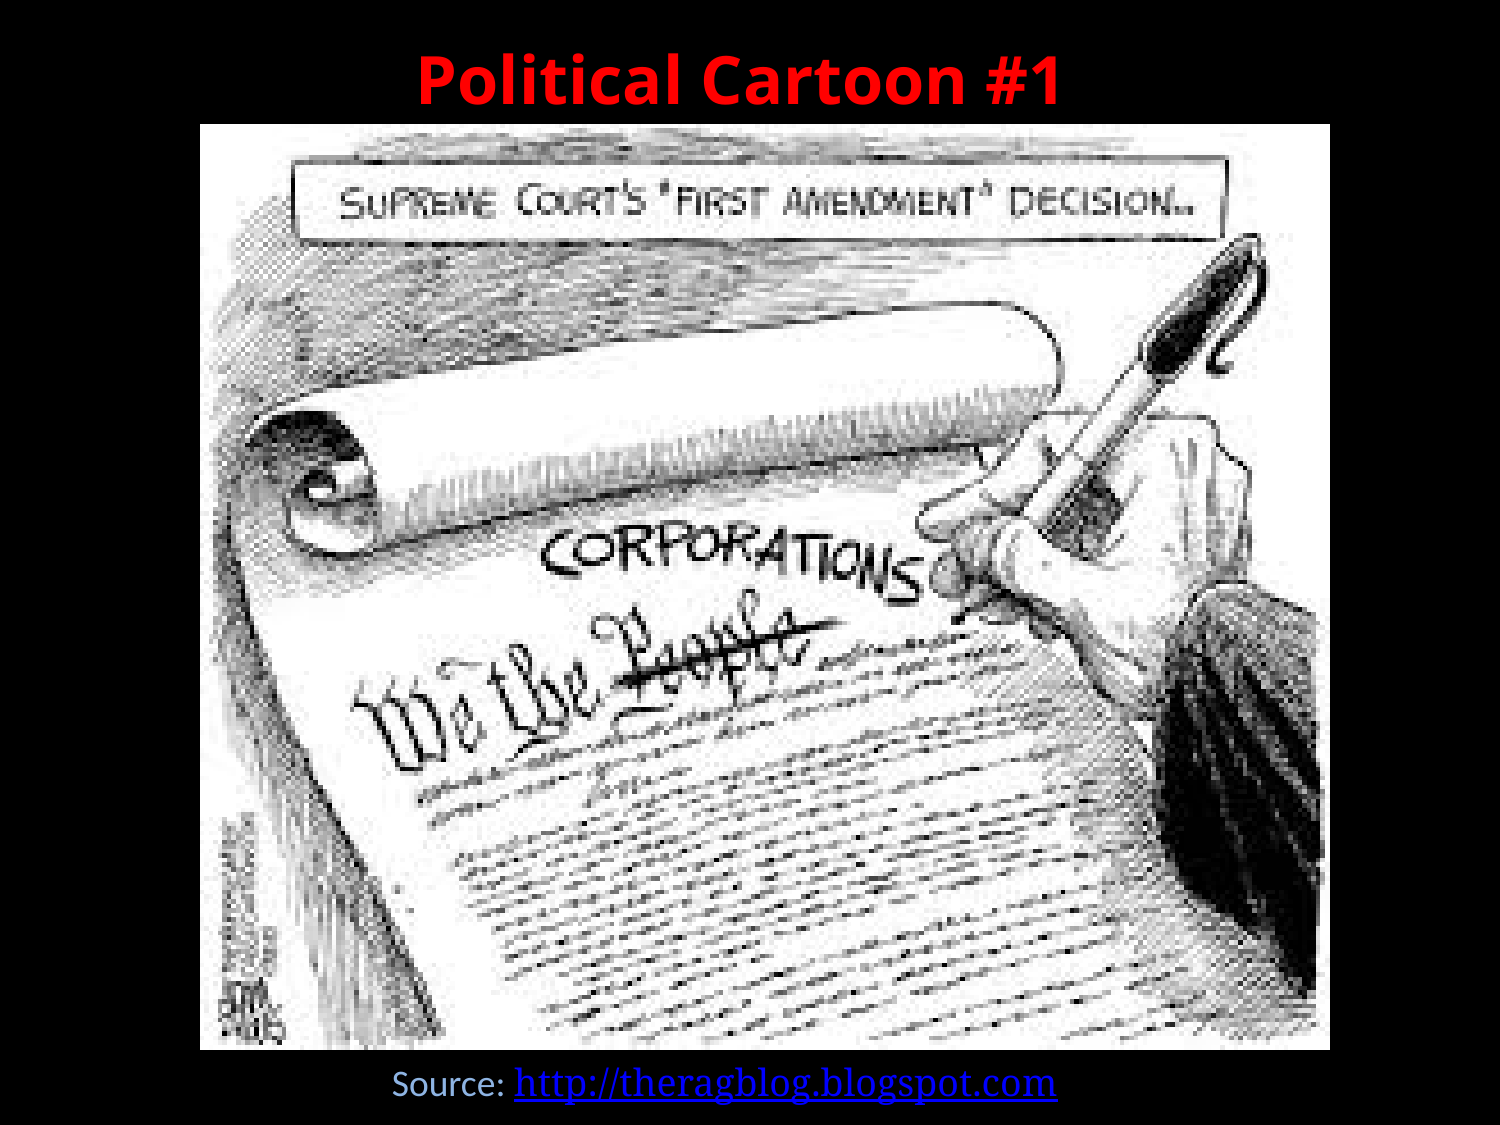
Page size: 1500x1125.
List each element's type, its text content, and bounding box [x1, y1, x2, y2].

title Political Cartoon #1 [75, 3, 1409, 153]
text_box Source: http://theragblog.blogspot.com [99, 1062, 1350, 1125]
picture [199, 124, 1331, 1051]
